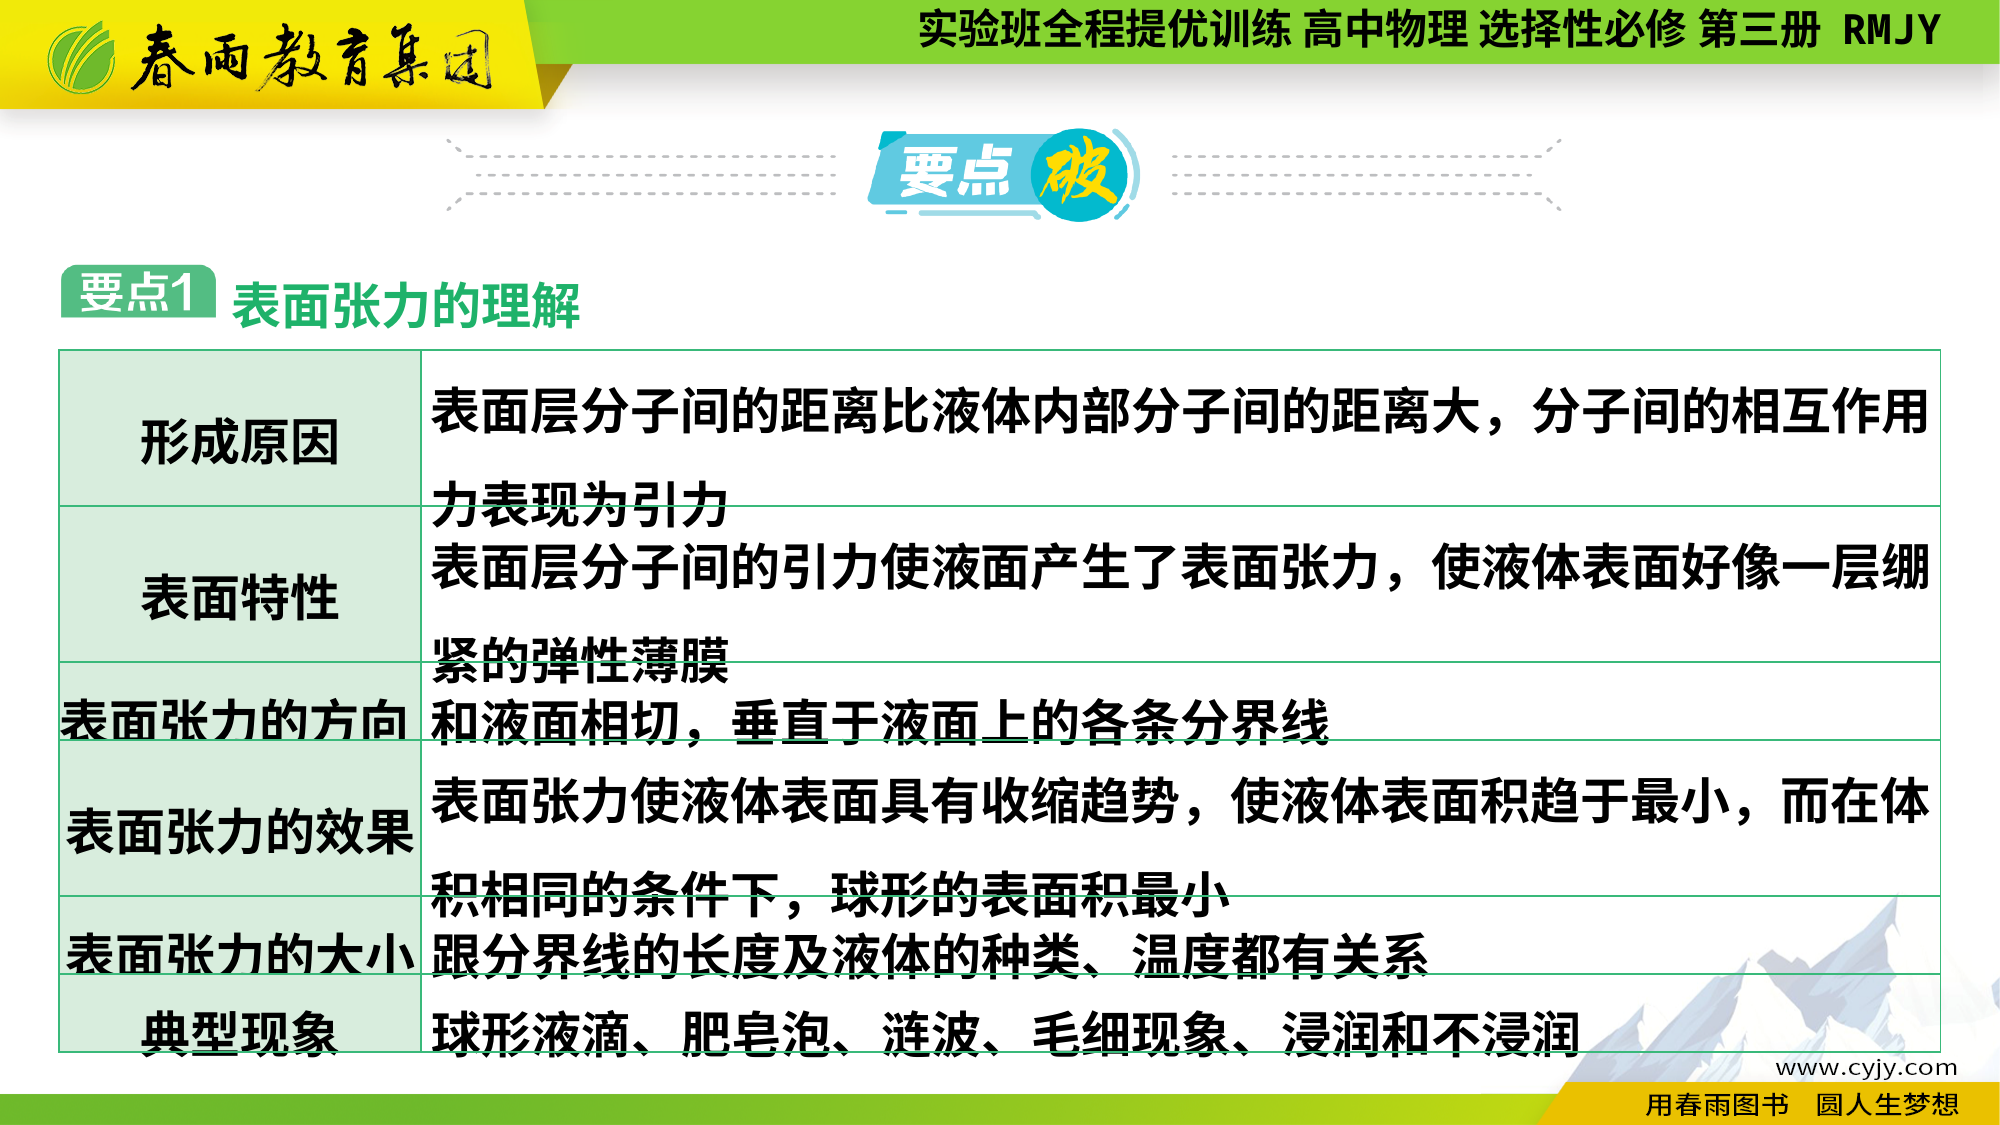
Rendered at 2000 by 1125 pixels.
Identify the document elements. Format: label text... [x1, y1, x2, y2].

table_cell 表面张力的大小 [60, 897, 420, 973]
table_cell 跟分界线的长度及液体的种类、温度都有关系 [422, 897, 1940, 973]
text_box 表面张力的理解 [216, 237, 1944, 343]
table_cell 和液面相切，垂直于液面上的各条分界线 [422, 663, 1940, 739]
table_cell 表面张力的效果 [60, 741, 420, 895]
picture [0, 0, 2000, 1125]
table_cell 表面张力使液体表面具有收缩趋势，使液体表面积趋于最小，而在体积相同的条件下，球形的表面积最小 [422, 741, 1940, 895]
table_header 表面层分子间的距离比液体内部分子间的距离大，分子间的相互作用力表现为引力 [422, 351, 1940, 505]
table_cell 典型现象 [60, 975, 420, 1051]
table_cell 球形液滴、肥皂泡、涟波、毛细现象、浸润和不浸润 [422, 975, 1940, 1051]
table_cell 表面层分子间的引力使液面产生了表面张力，使液体表面好像一层绷紧的弹性薄膜 [422, 507, 1940, 661]
table_cell 表面张力的方向 [60, 663, 420, 739]
table_header 形成原因 [60, 351, 420, 505]
table_cell 表面特性 [60, 507, 420, 661]
